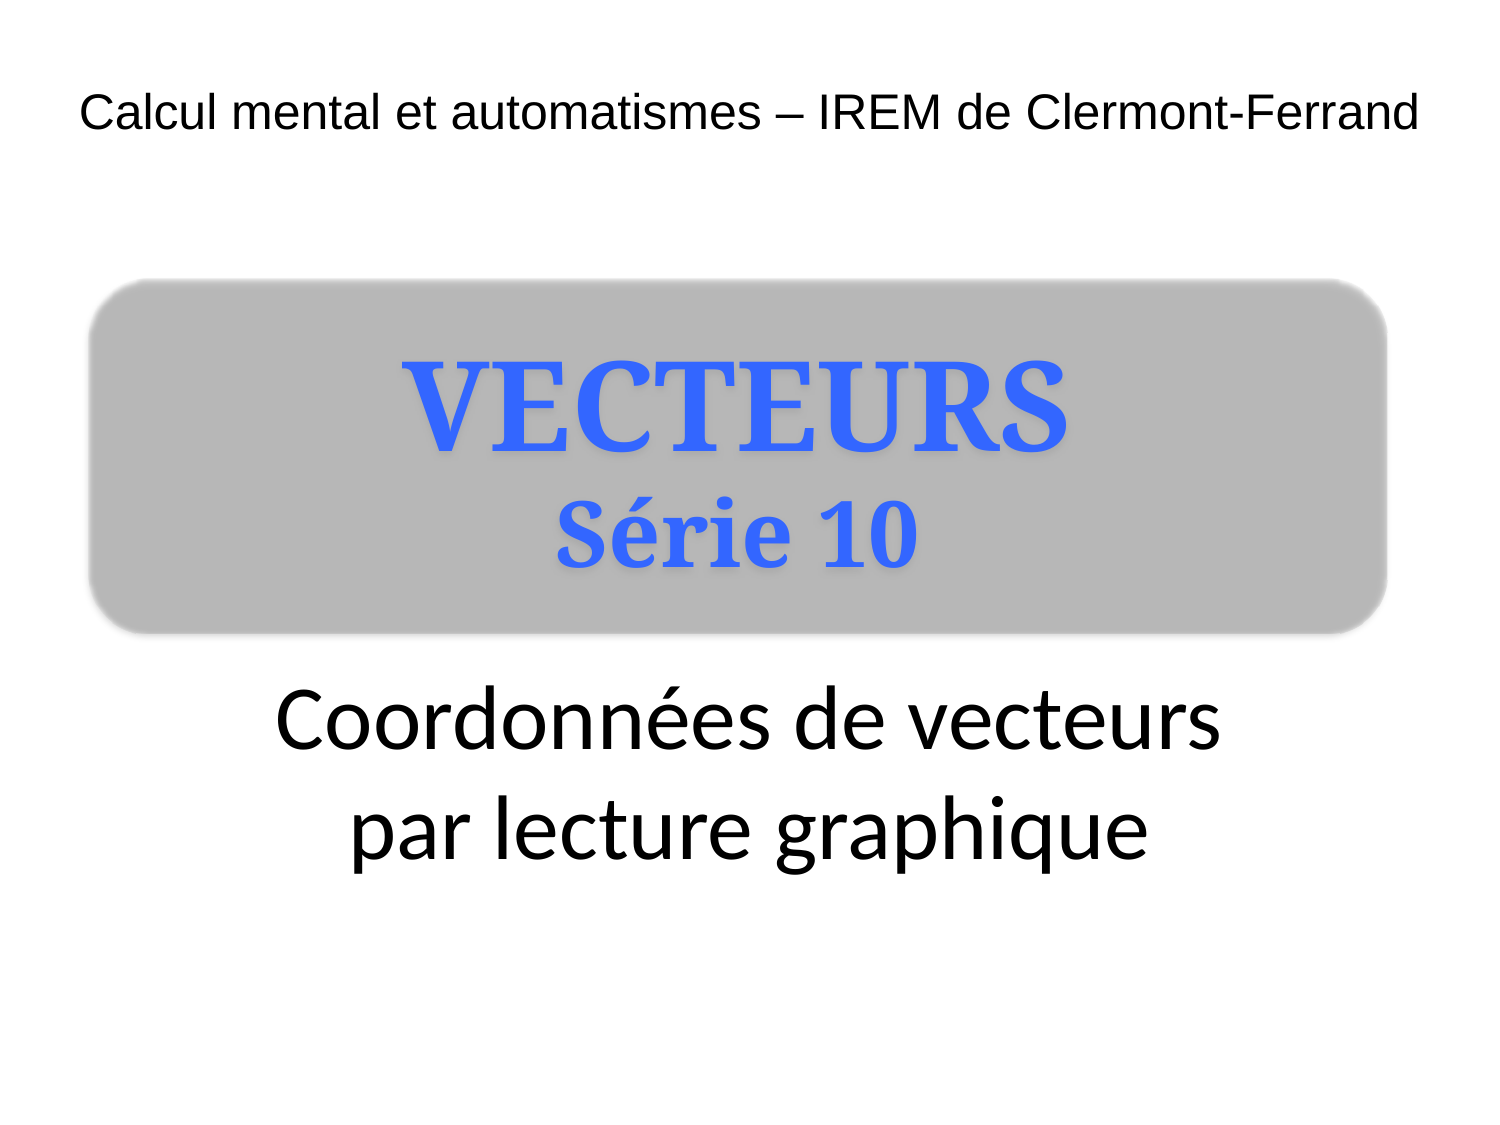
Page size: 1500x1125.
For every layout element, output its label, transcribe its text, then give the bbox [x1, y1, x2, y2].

text_box vecteurs Série 10 [92, 282, 1386, 632]
title Coordonnées de vecteurs par lecture graphique [0, 643, 1500, 893]
text_box Calcul mental et automatismes – IREM de Clermont-Ferrand [0, 0, 1500, 220]
